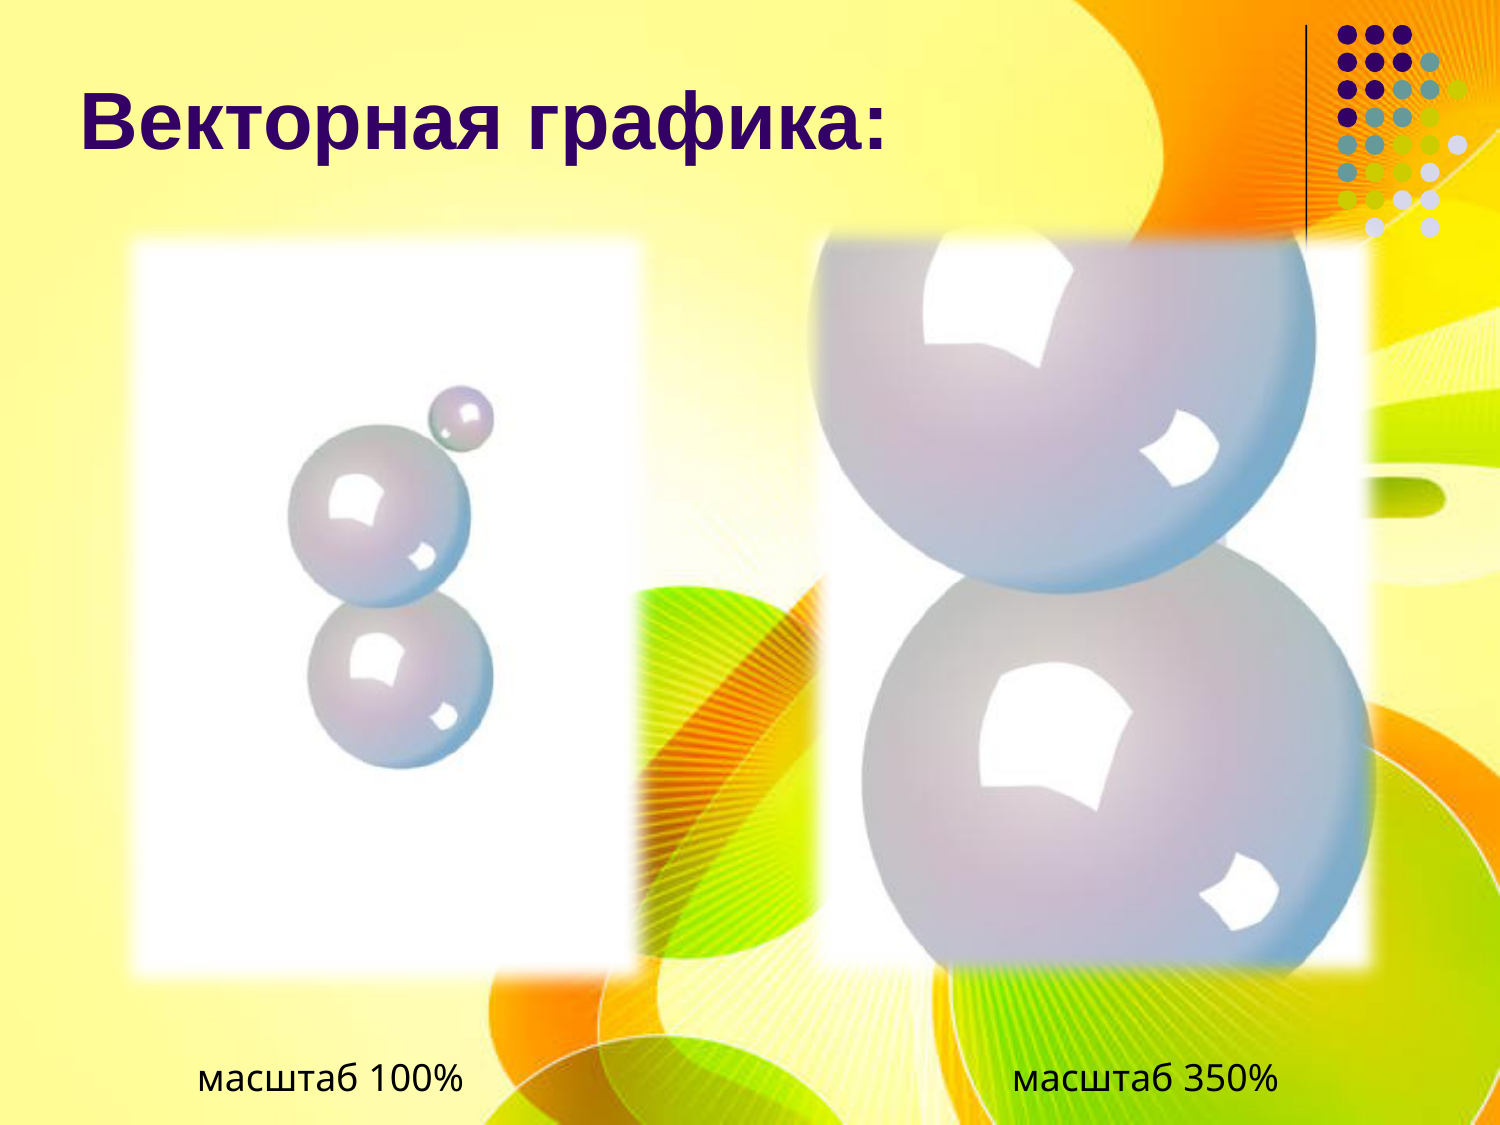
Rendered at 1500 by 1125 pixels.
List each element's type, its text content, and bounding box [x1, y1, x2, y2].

title Векторная графика: [64, 42, 1303, 174]
text_box масштаб 100% [41, 1046, 621, 1107]
text_box масштаб 350% [856, 1046, 1436, 1107]
picture [0, 0, 1500, 1125]
